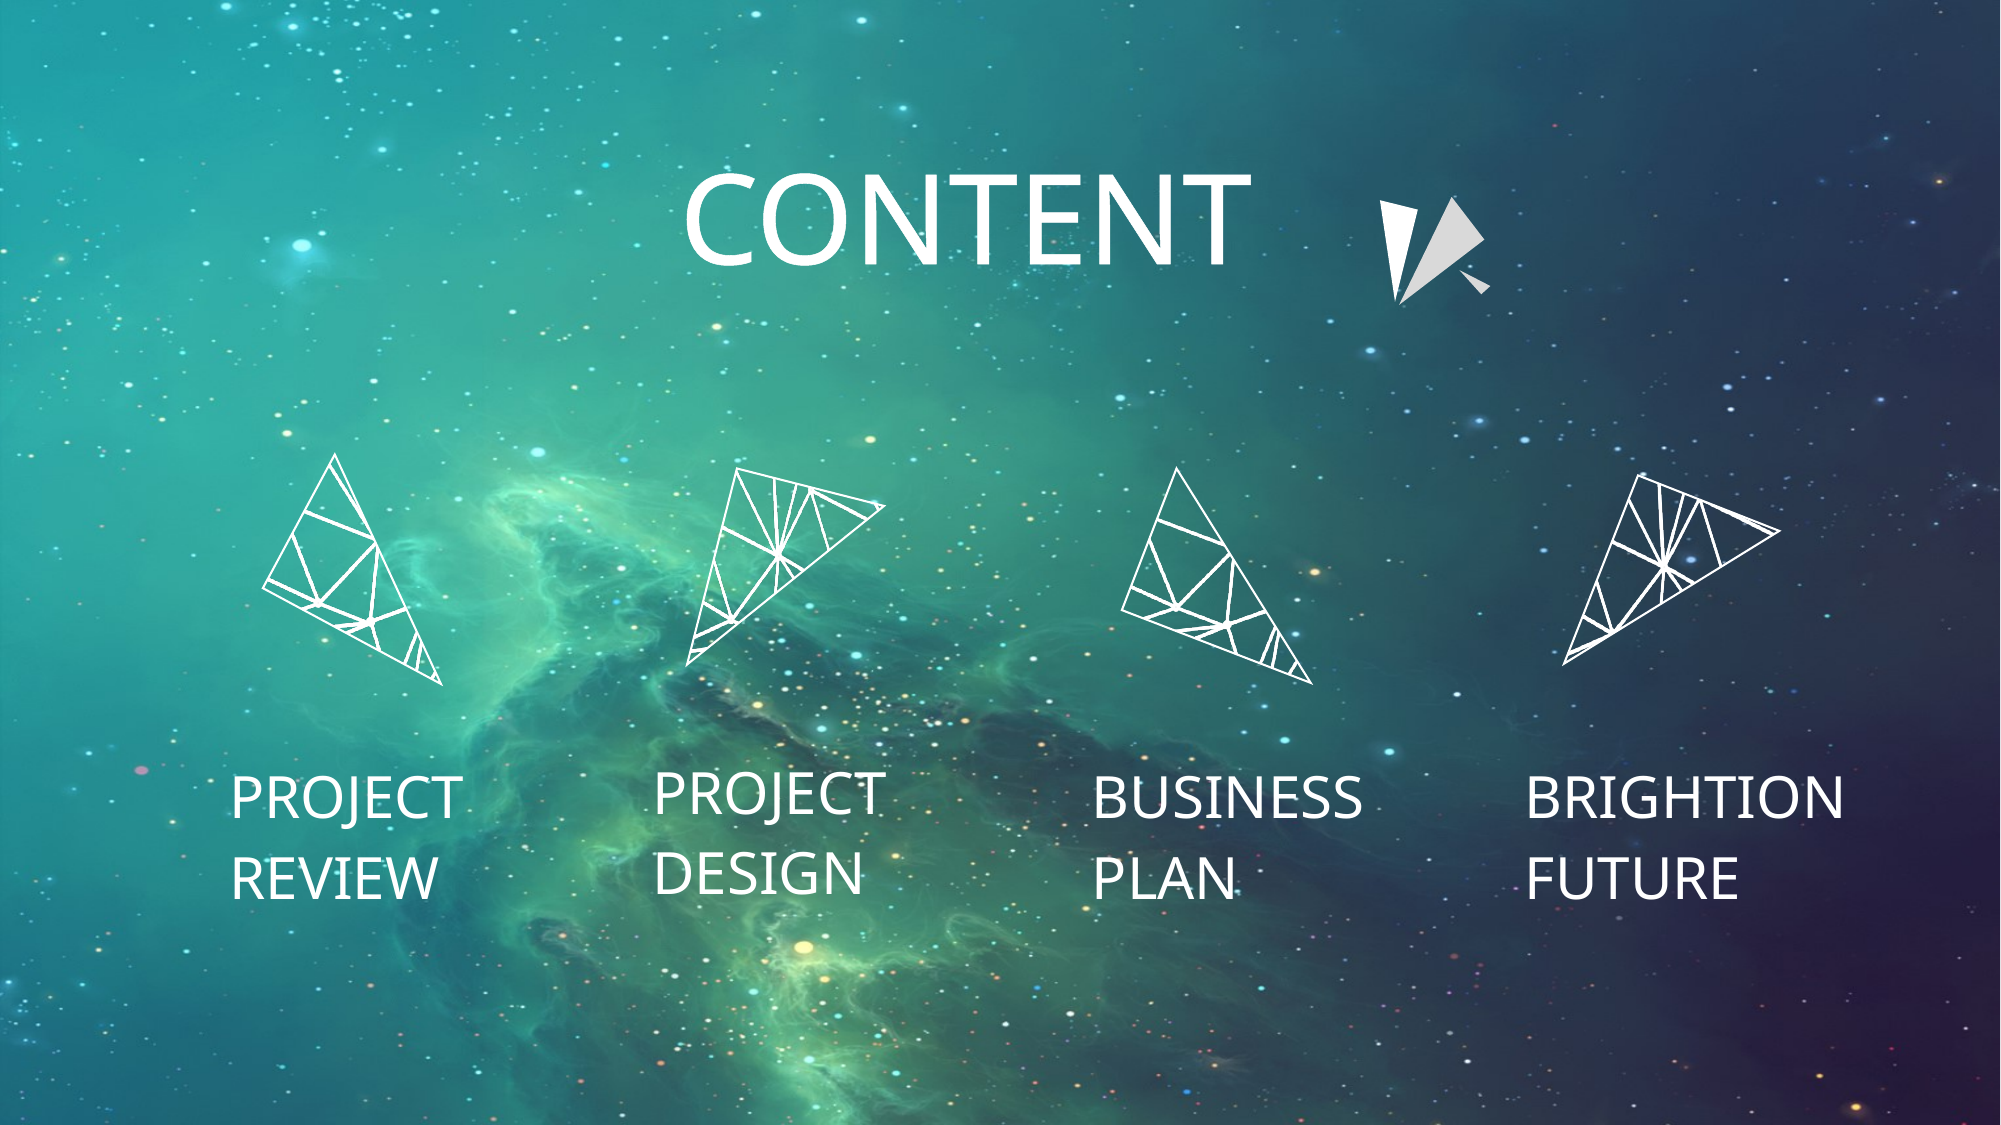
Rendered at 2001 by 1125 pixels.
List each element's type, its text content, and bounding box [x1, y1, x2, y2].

text_box PROJECT [214, 753, 544, 834]
text_box [685, 467, 887, 668]
text_box BUSINESS [1077, 753, 1407, 834]
picture [0, 0, 2001, 1125]
text_box PROJECT [637, 748, 967, 829]
text_box DESIGN [637, 829, 967, 915]
text_box [1561, 474, 1782, 667]
text_box BRIGHTION [1510, 752, 1868, 838]
text_box CONTENT [664, 131, 1322, 297]
text_box [1120, 466, 1314, 685]
text_box PLAN [1077, 834, 1407, 919]
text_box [1367, 203, 1482, 299]
text_box FUTURE [1510, 833, 1840, 919]
text_box [261, 452, 444, 687]
text_box REVIEW [214, 834, 544, 919]
